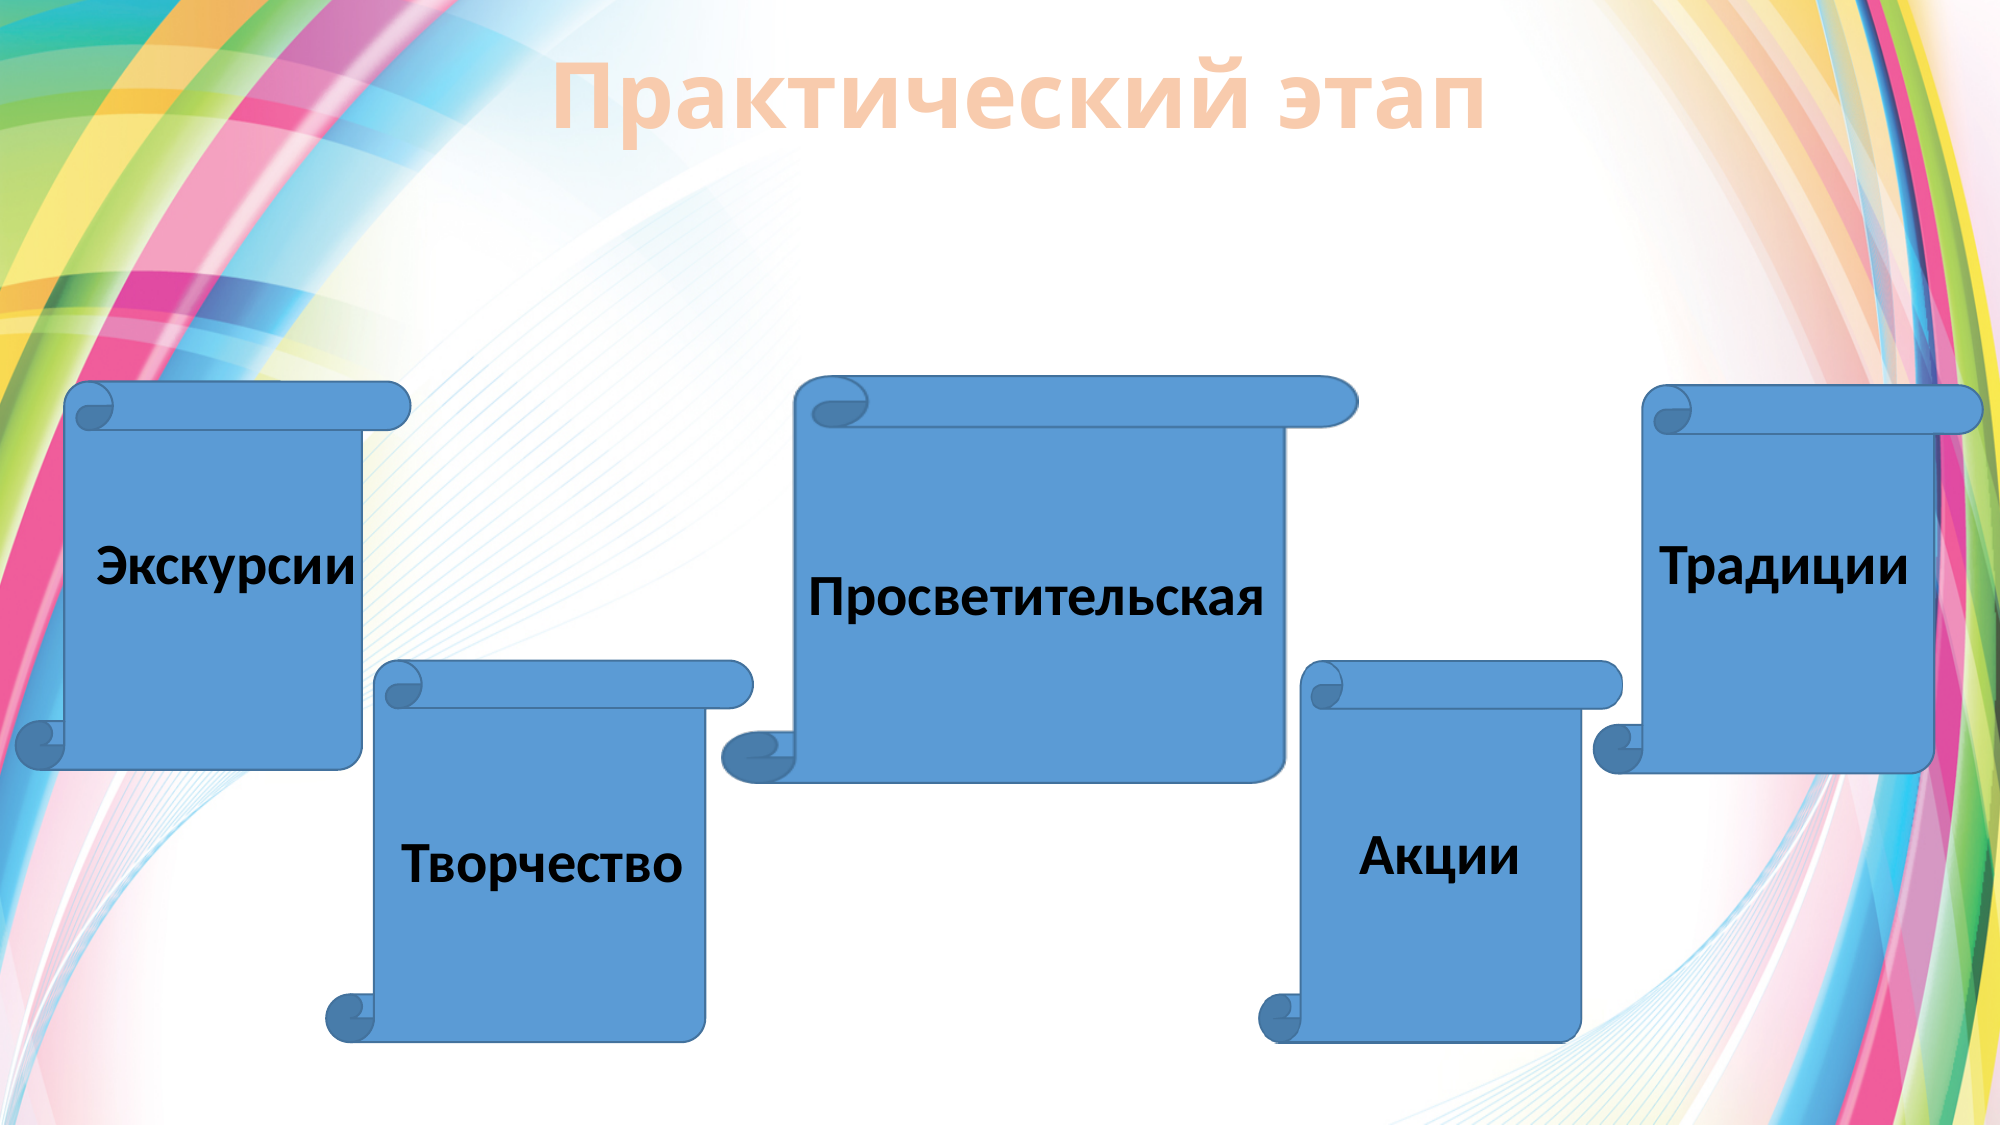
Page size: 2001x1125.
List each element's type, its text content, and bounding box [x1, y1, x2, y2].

text_box [325, 659, 720, 1044]
title Практический этап [168, 15, 1894, 183]
text_box [0, 0, 2000, 1125]
text_box Экскурсии [81, 518, 429, 604]
text_box Традиции [1644, 518, 1932, 604]
text_box [1623, 384, 1984, 775]
picture [720, 375, 1623, 1044]
text_box Творчество [386, 817, 721, 902]
text_box [14, 380, 412, 771]
